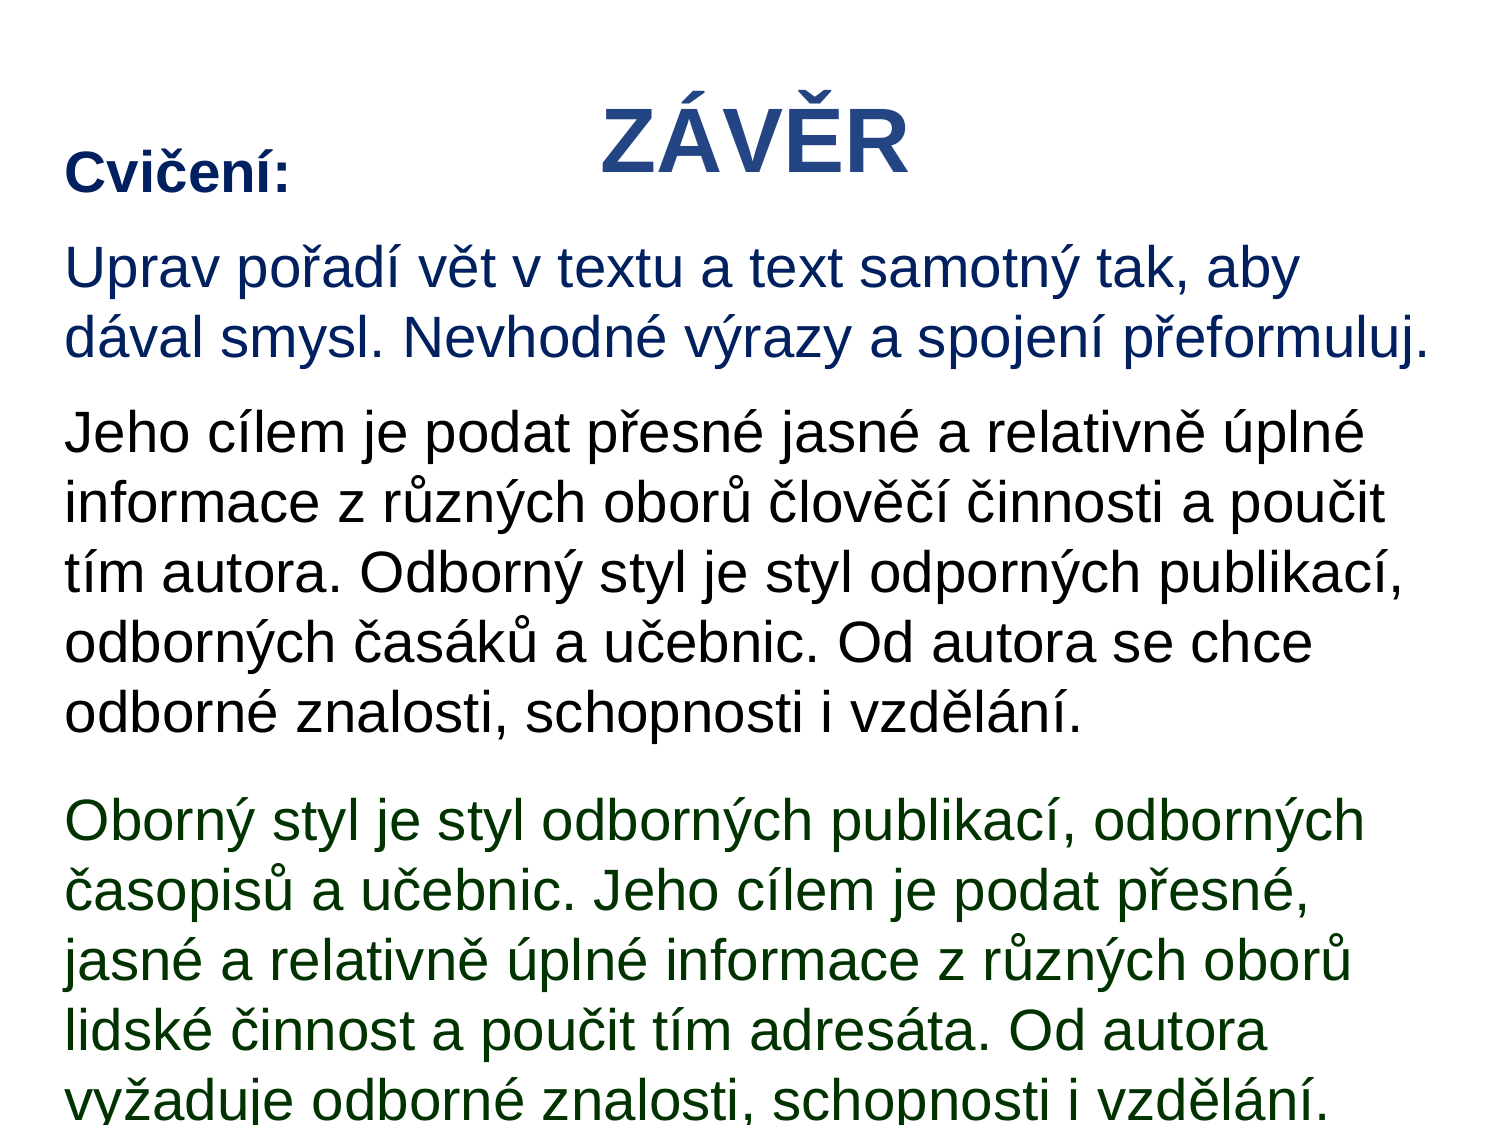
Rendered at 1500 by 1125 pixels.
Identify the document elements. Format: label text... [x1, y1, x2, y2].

text_box Oborný styl je styl odborných publikací, odborných časopisů a učebnic. Jeho cílem je podat přesné, jasné a relativně úplné informace z různých oborů lidské činnost a poučit tím adresáta. Od autora vyžaduje odborné znalosti, schopnosti i vzdělání. [49, 774, 1463, 1125]
text_box ZÁVĚR [49, 62, 1463, 126]
text_box Cvičení: Uprav pořadí vět v textu a text samotný tak, aby dával smysl. Nevhodné výrazy a spojení přeformuluj. Jeho cílem je podat přesné jasné a relativně úplné informace z různých oborů člověčí činnosti a poučit tím autora. Odborný styl je styl odporných publikací, odborných časáků a učebnic. Od autora se chce odborné znalosti, schopnosti i vzdělání. [49, 126, 1463, 752]
